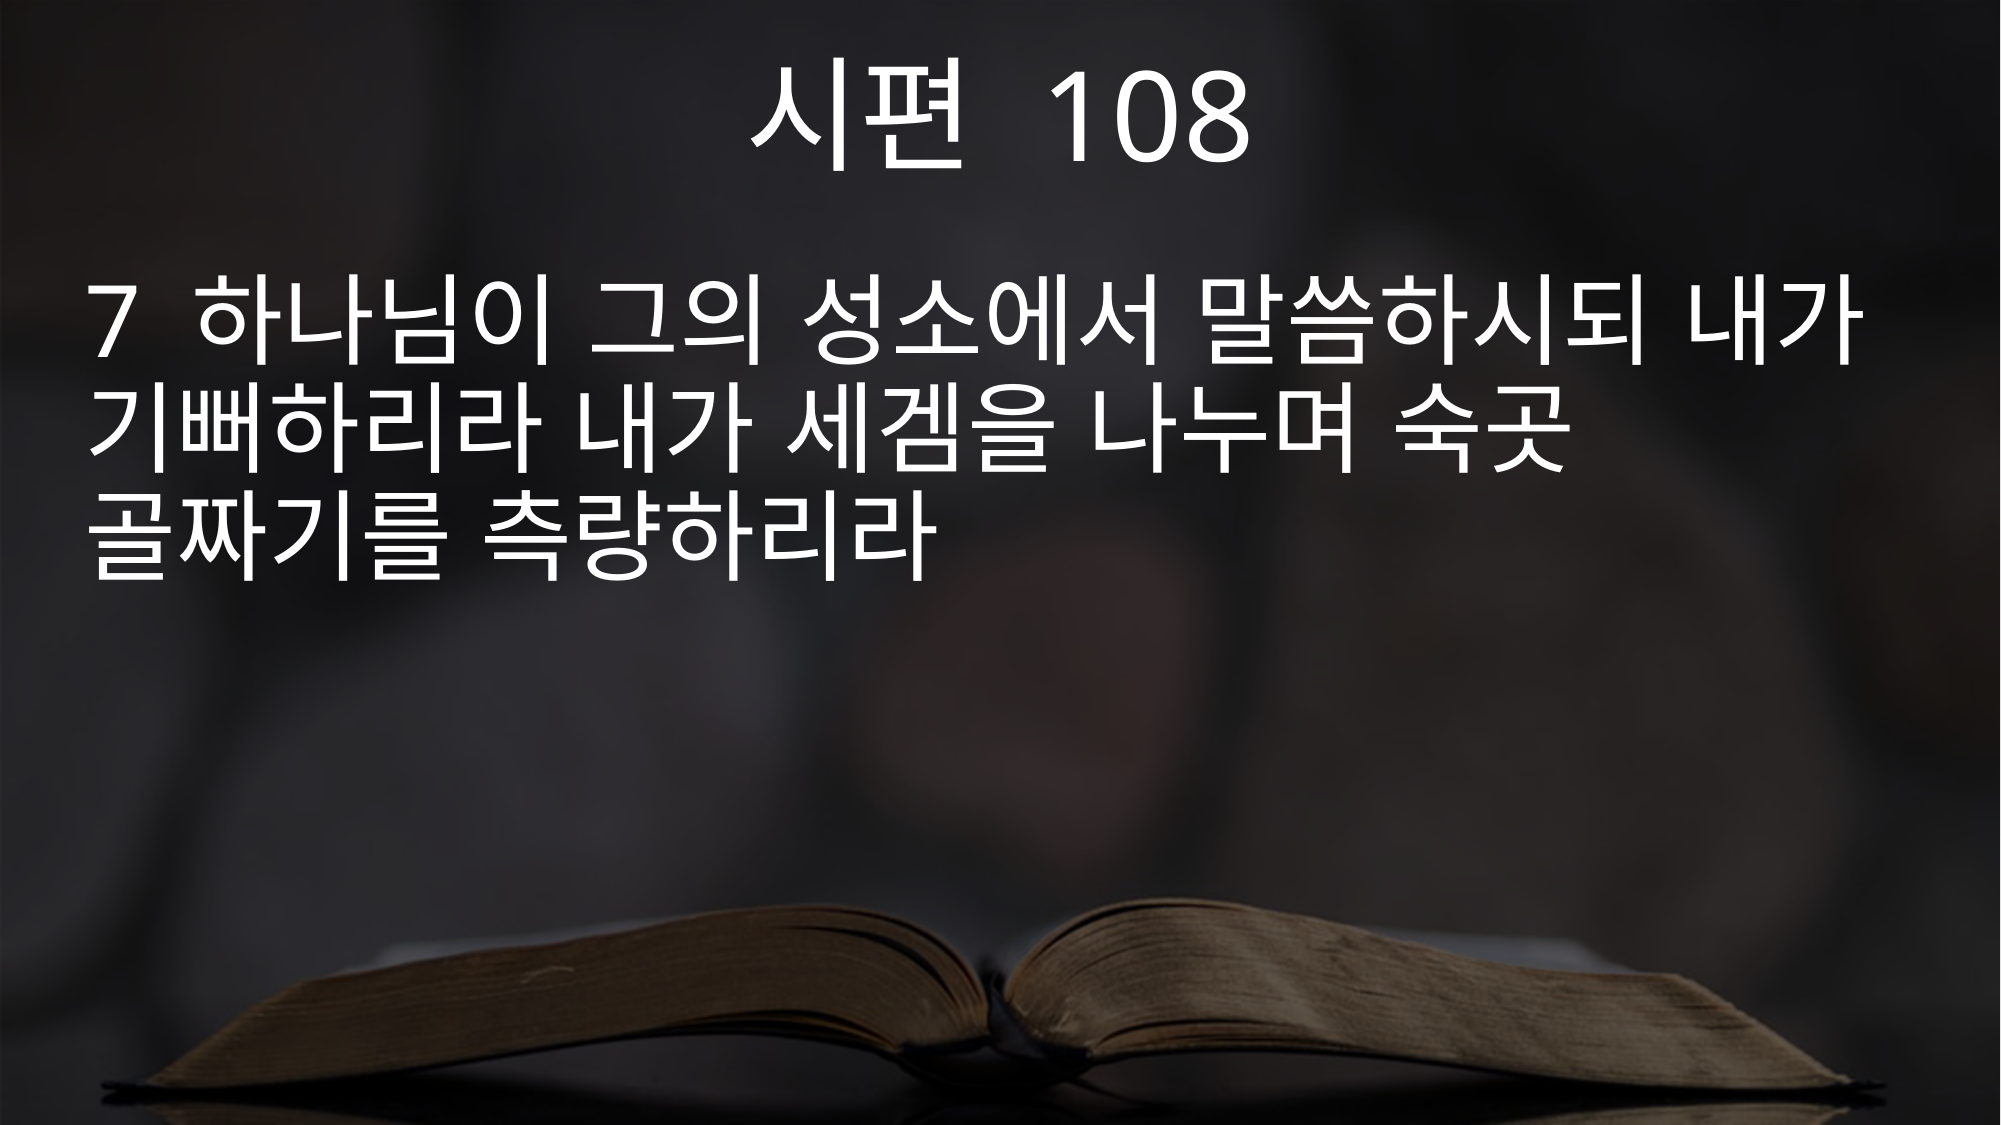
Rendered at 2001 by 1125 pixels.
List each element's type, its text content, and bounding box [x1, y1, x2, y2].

picture [0, 0, 2001, 1125]
list 7 하나님이 그의 성소에서 말씀하시되 내가 기뻐하리라 내가 세겜을 나누며 숙곳 골짜기를 측량하리라 [69, 263, 1953, 423]
footer 시편 108 [0, 32, 2000, 192]
